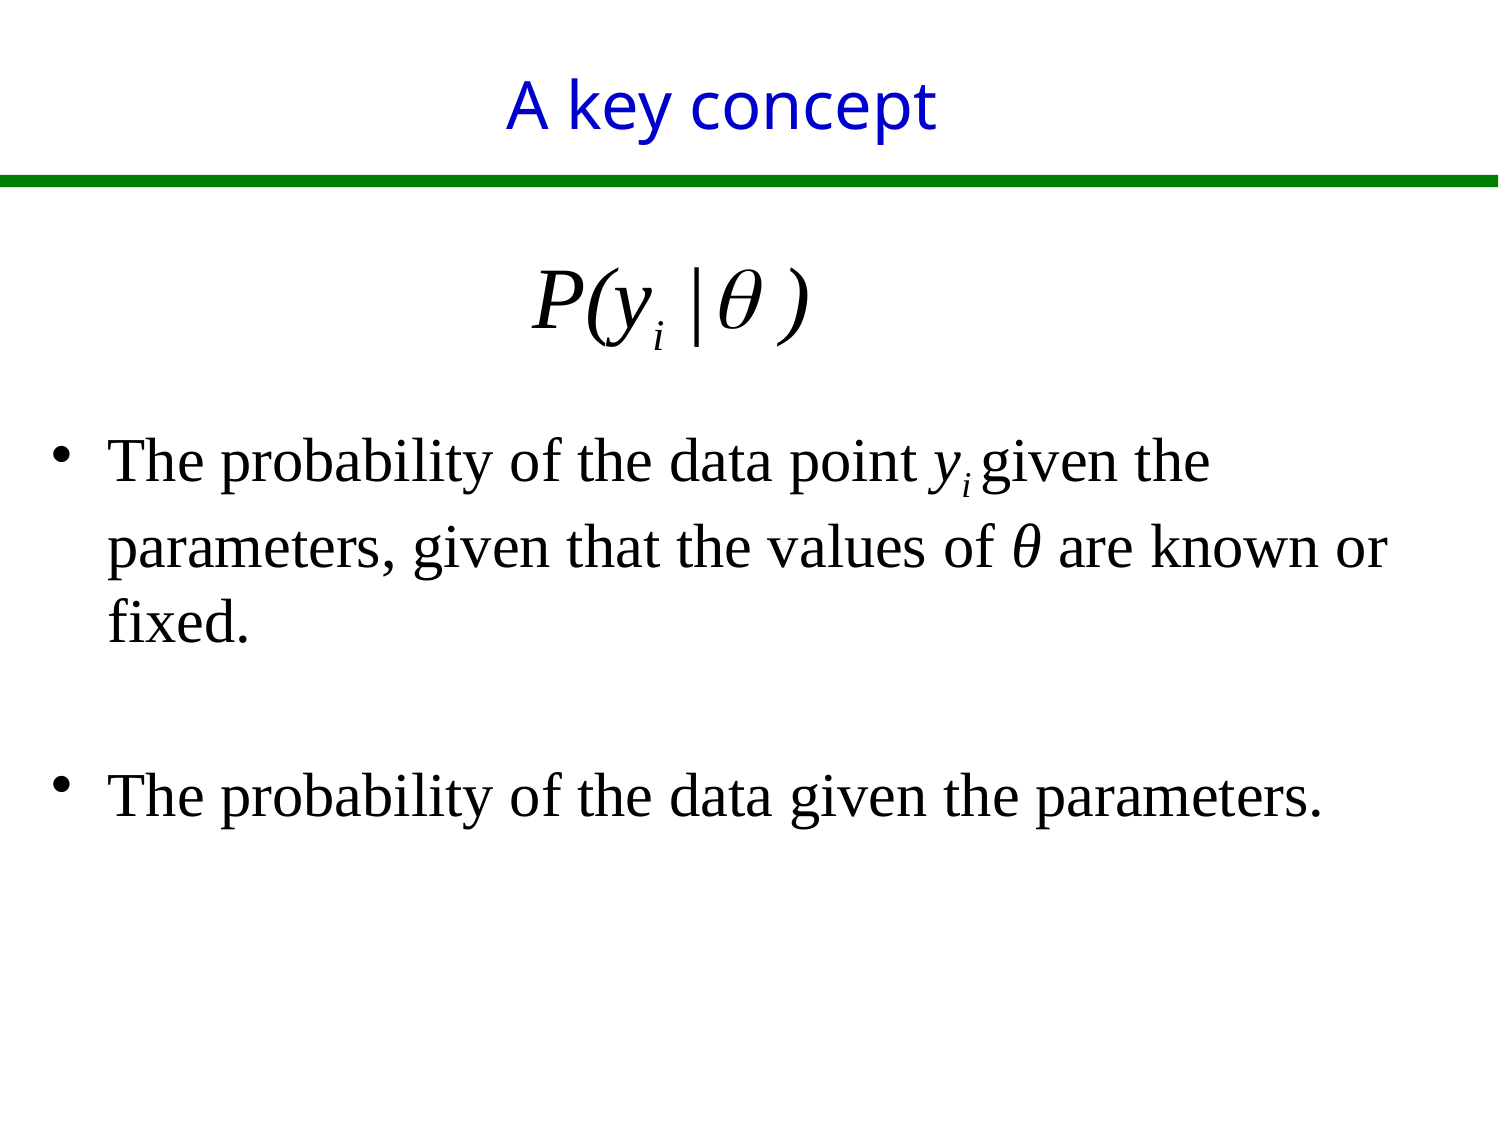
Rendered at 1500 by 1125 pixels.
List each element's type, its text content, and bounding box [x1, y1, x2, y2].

list The probability of the data point yi given the parameters, given that the values of θ are known or fixed. The probability of the data given the parameters. [36, 411, 1413, 1088]
title A key concept [149, 31, 1295, 151]
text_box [517, 246, 818, 366]
